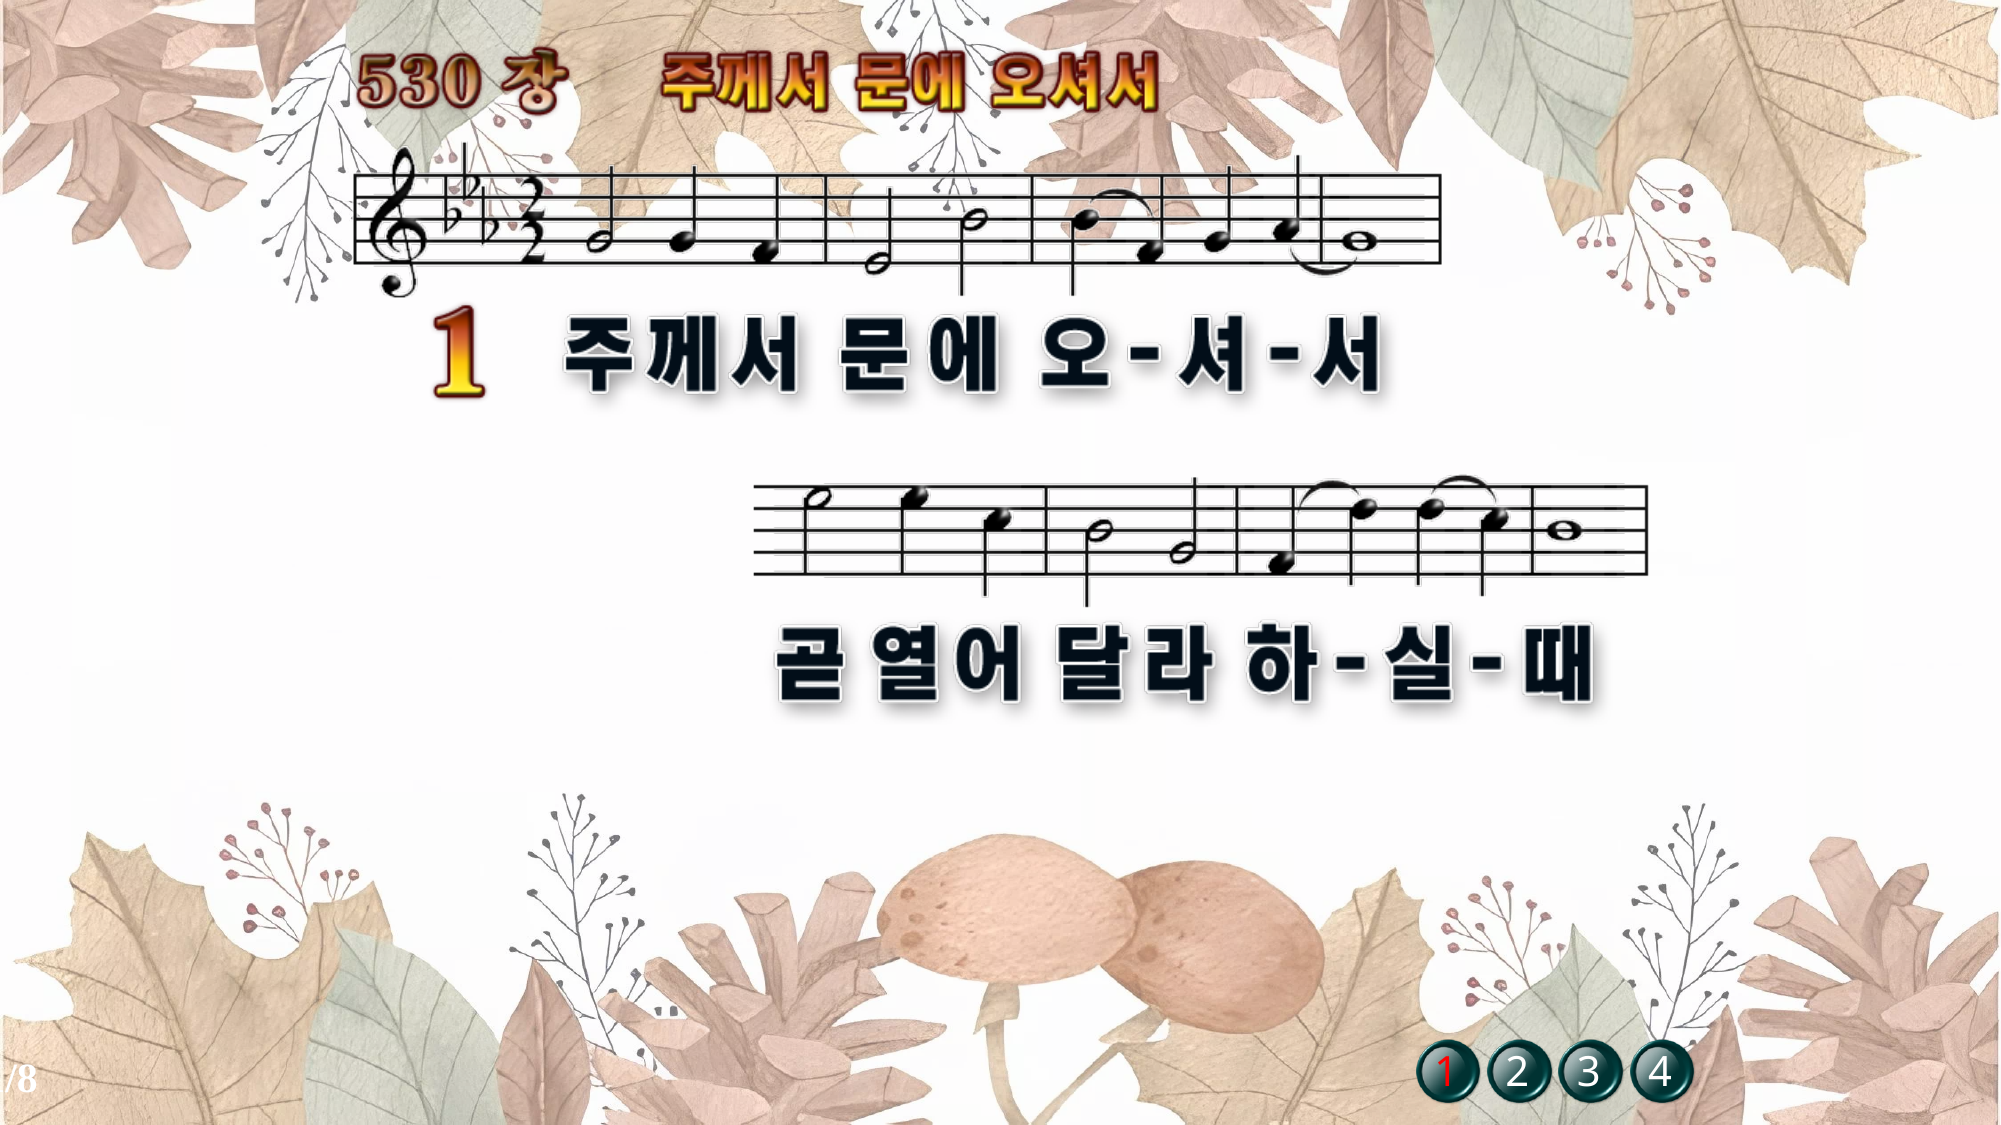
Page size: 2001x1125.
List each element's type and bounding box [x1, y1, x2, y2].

picture [0, 0, 2001, 1125]
text_box [1555, 1035, 1626, 1106]
text_box [1627, 1035, 1697, 1106]
text_box [1413, 1035, 1484, 1106]
text_box [1484, 1035, 1555, 1106]
